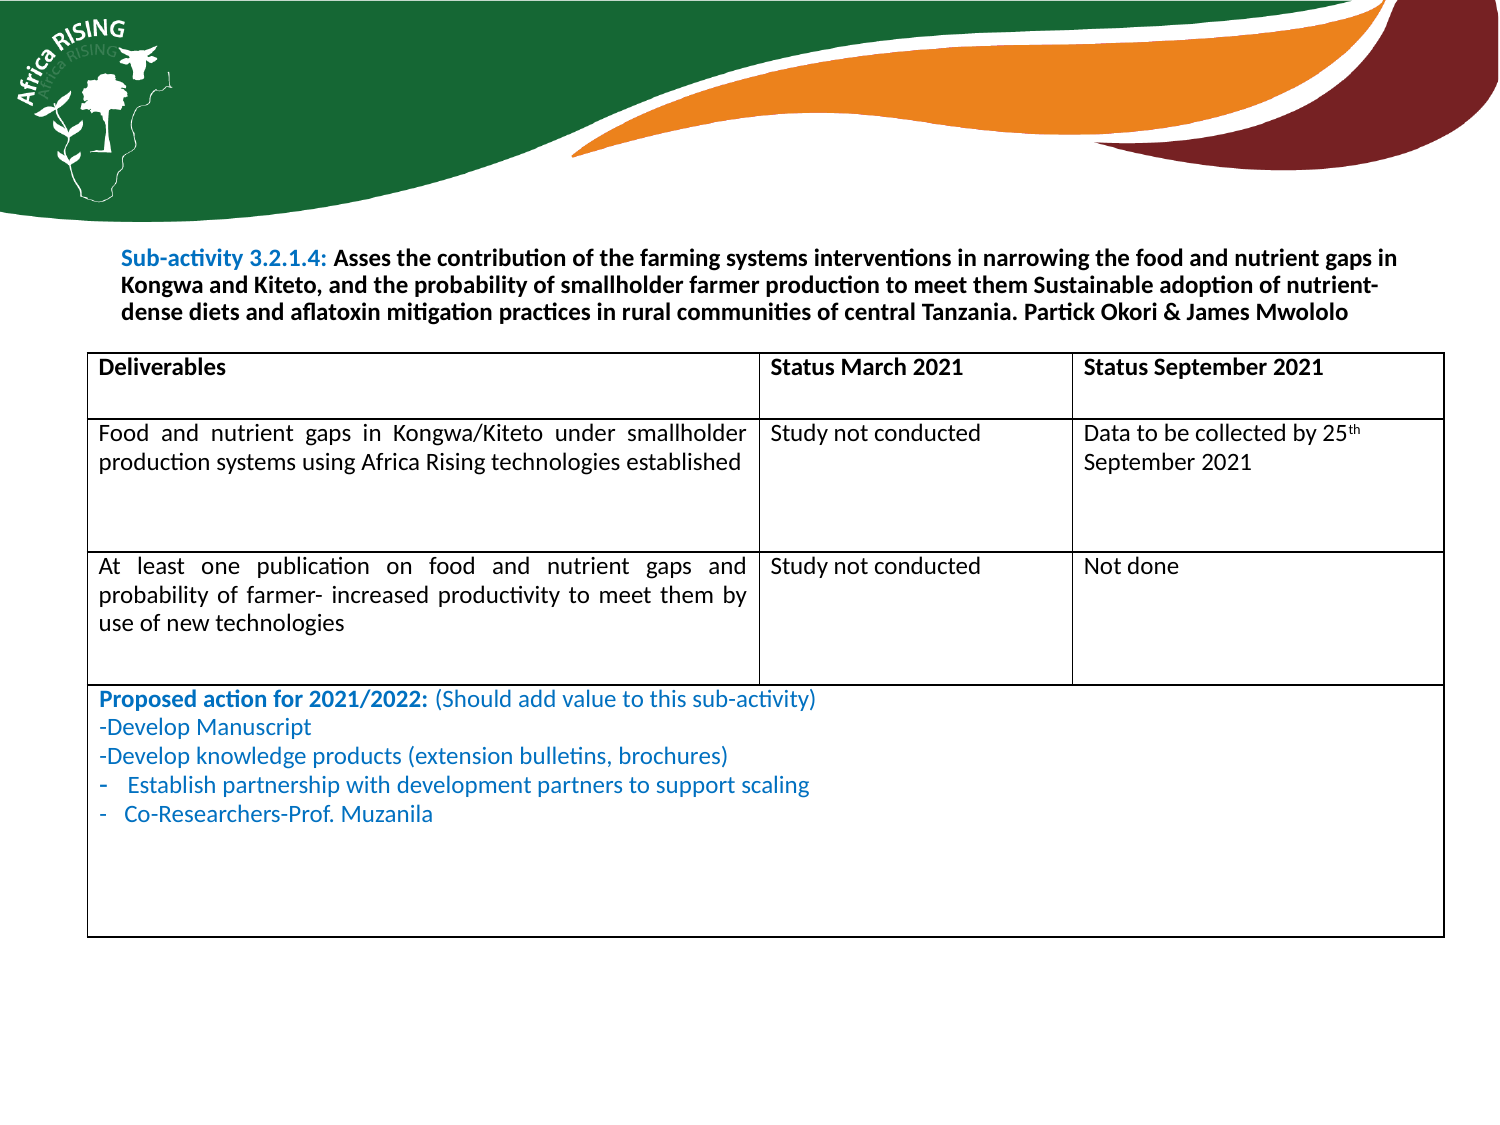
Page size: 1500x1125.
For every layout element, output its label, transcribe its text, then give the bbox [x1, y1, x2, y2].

table_cell Study not conducted [760, 553, 1072, 684]
table_cell At least one publication on food and nutrient gaps and probability of farmer- increased productivity to meet them by use of new technologies [88, 553, 759, 684]
table_header Status September 2021 [1073, 354, 1443, 418]
picture [0, 0, 1499, 222]
table_cell Food and nutrient gaps in Kongwa/Kiteto under smallholder production systems using Africa Rising technologies established [88, 420, 759, 551]
table_header Status March 2021 [760, 354, 1072, 418]
table_cell Proposed action for 2021/2022: (Should add value to this sub-activity) -Develop Manuscript -Develop knowledge products (extension bulletins, brochures) Establish partnership with development partners to support scaling - Co-Researchers-Prof. Muzanila [88, 686, 1443, 936]
table_cell Study not conducted [760, 420, 1072, 551]
table_cell Not done [1073, 553, 1443, 684]
table_header Deliverables [88, 354, 759, 418]
list Sub-activity 3.2.1.4: Asses the contribution of the farming systems interventions in narrowing the food and nutrient gaps in Kongwa and Kiteto, and the probability of smallholder farmer production to meet them Sustainable adoption of nutrient-dense diets and aflatoxin mitigation practices in rural communities of central Tanzania. Partick Okori & James Mwololo [87, 237, 1438, 275]
table_cell Data to be collected by 25th September 2021 [1073, 420, 1443, 551]
